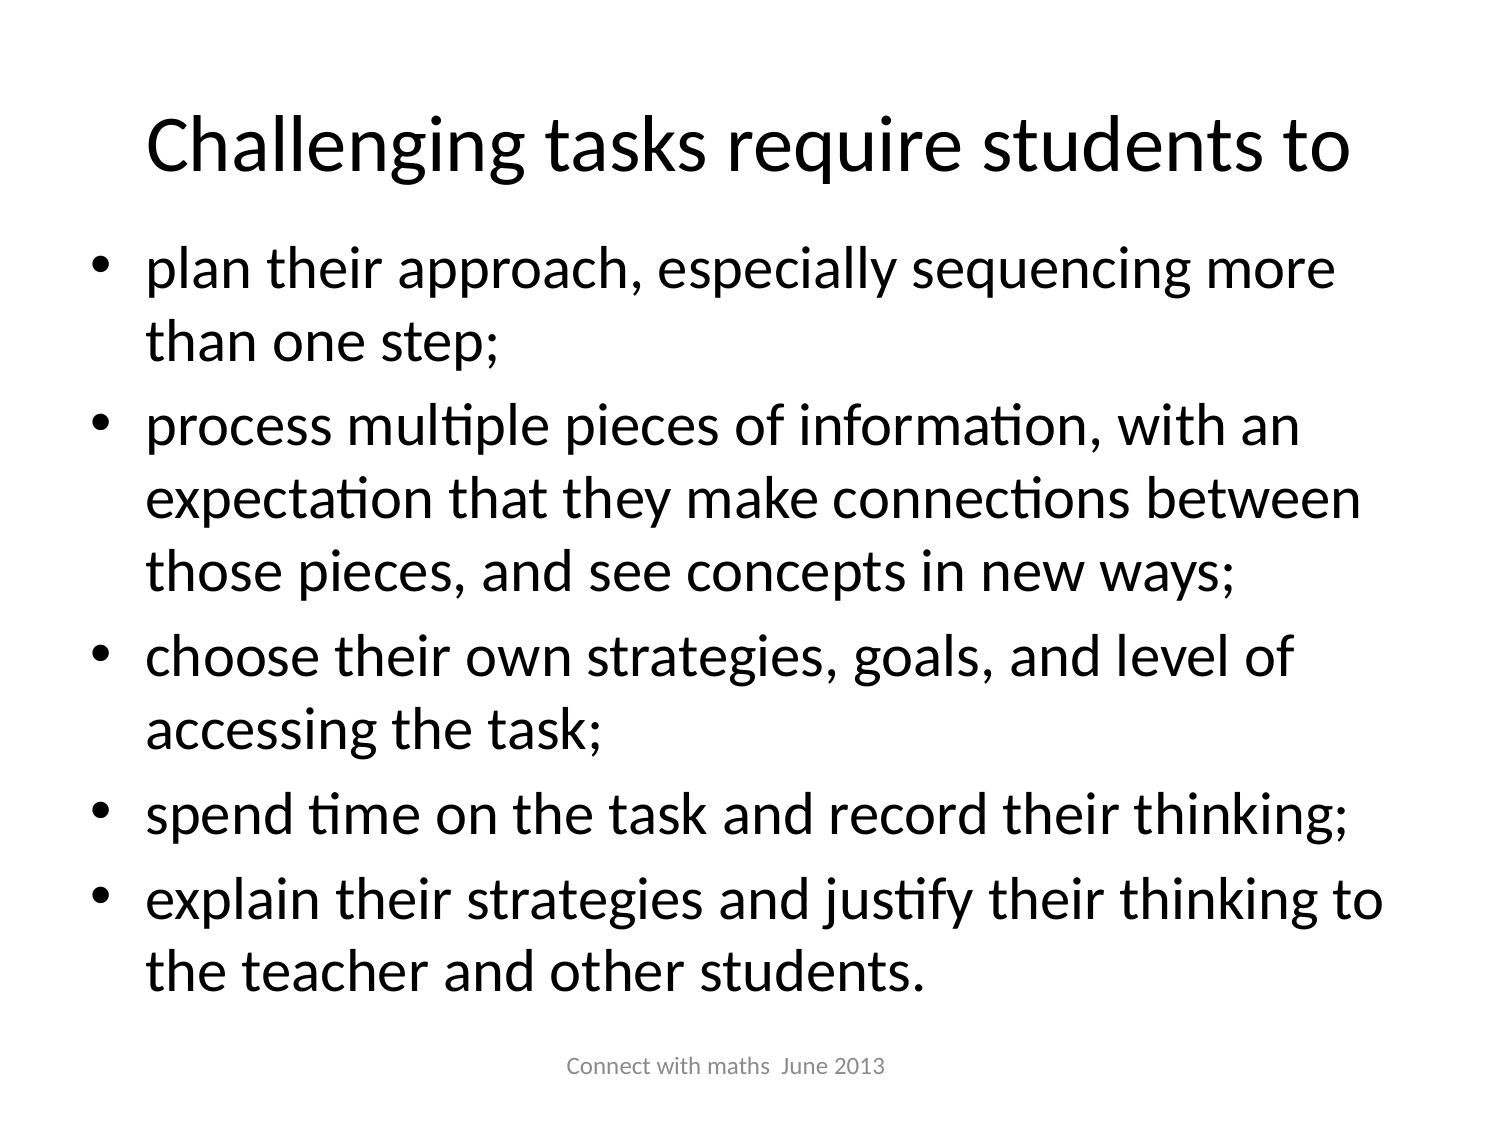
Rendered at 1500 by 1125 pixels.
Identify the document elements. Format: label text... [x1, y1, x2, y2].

footer Connect with maths June 2013 [29, 1034, 1424, 1095]
list plan their approach, especially sequencing more than one step; process multiple pieces of information, with an expectation that they make connections between those pieces, and see concepts in new ways; choose their own strategies, goals, and level of accessing the task; spend time on the task and record their thinking; explain their strategies and justify their thinking to the teacher and other students. [75, 219, 1425, 1024]
title Challenging tasks require students to [75, 45, 1425, 219]
